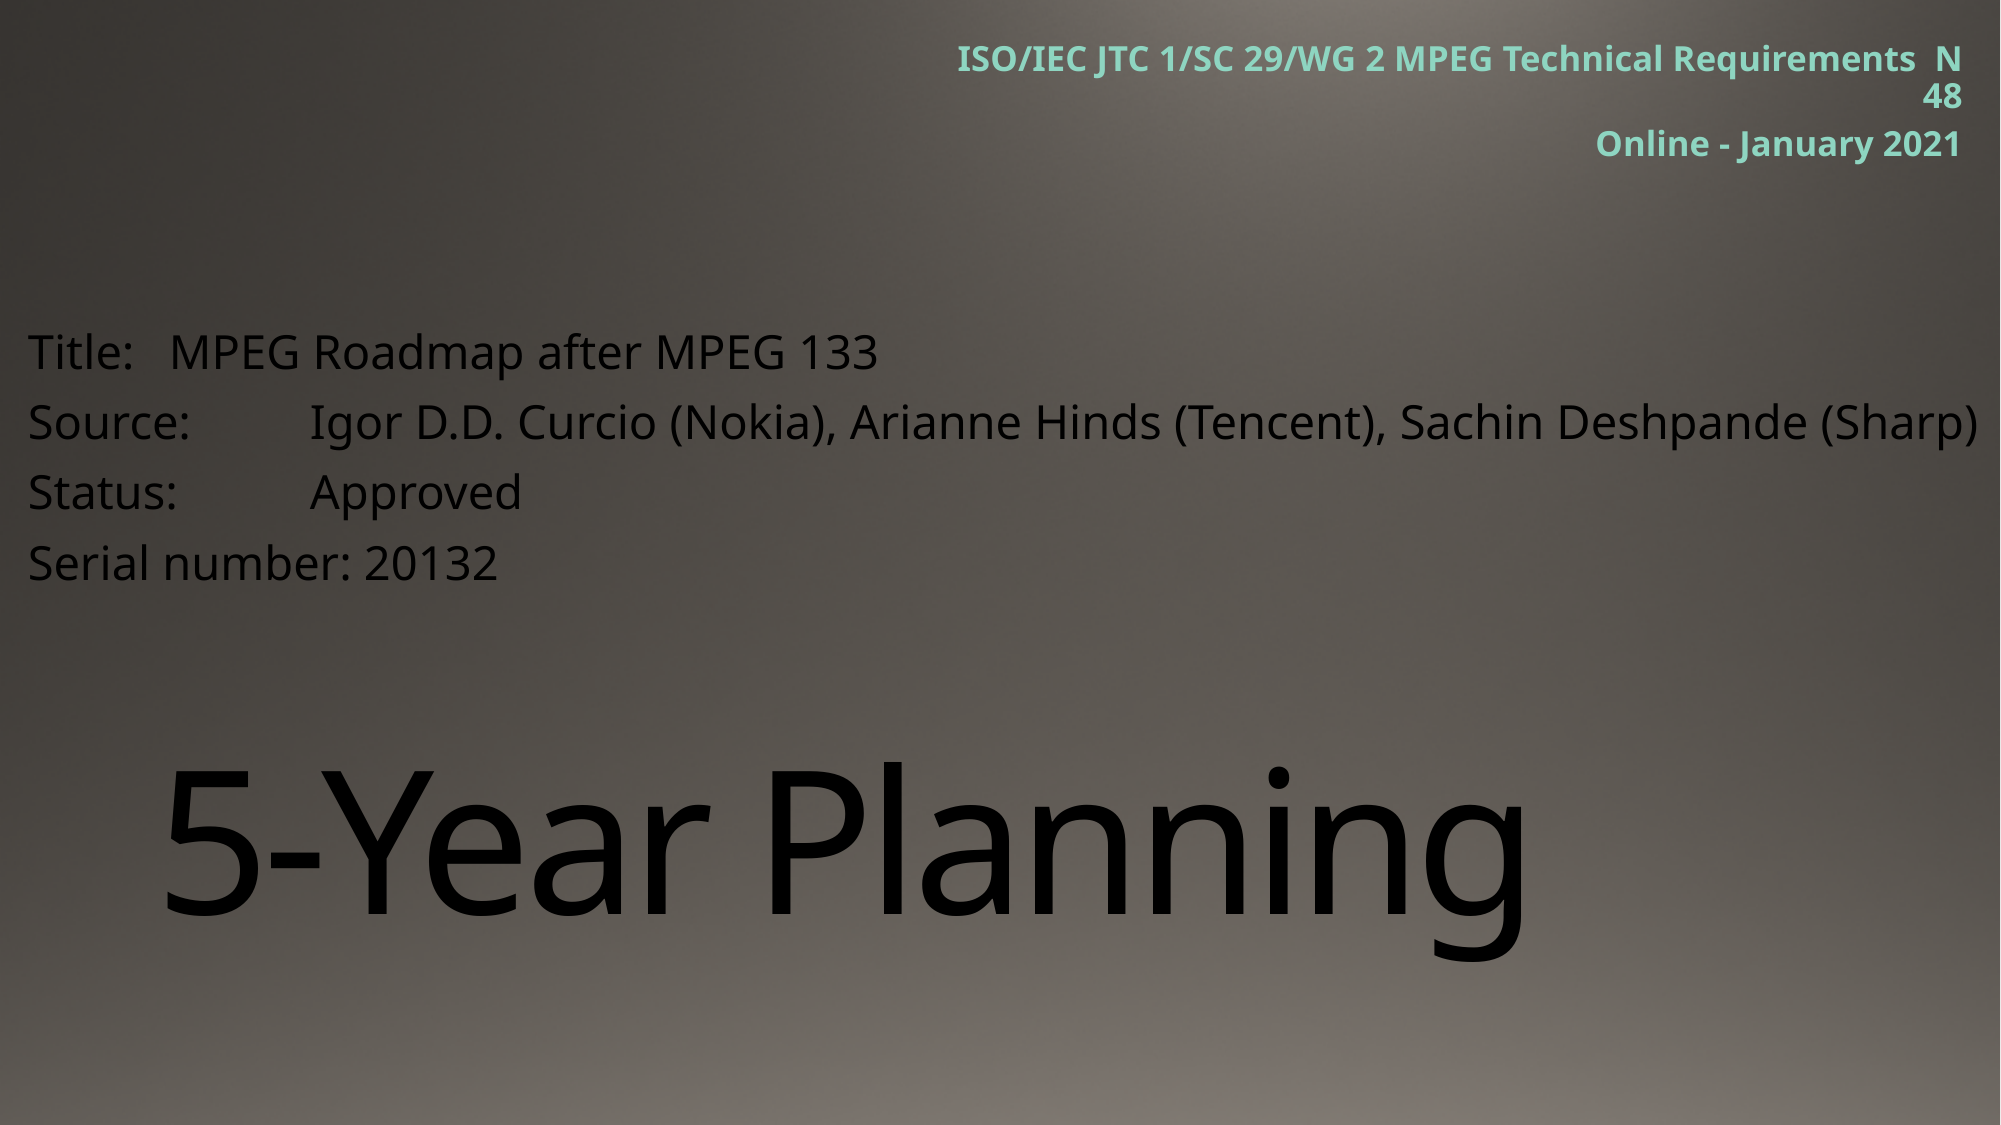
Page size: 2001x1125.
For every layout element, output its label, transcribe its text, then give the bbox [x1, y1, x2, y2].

picture [0, 0, 2001, 1125]
text_box ISO/IEC JTC 1/SC 29/WG 2 MPEG Technical Requirements N 48 Online - January 2021 [918, 33, 1978, 172]
subtitle Title: MPEG Roadmap after MPEG 133 Source: Igor D.D. Curcio (Nokia), Arianne Hinds (Tencent), Sachin Deshpande (Sharp) Status: Approved Serial number: 20132 [12, 281, 2000, 598]
title 5-Year Planning [140, 733, 1641, 1004]
